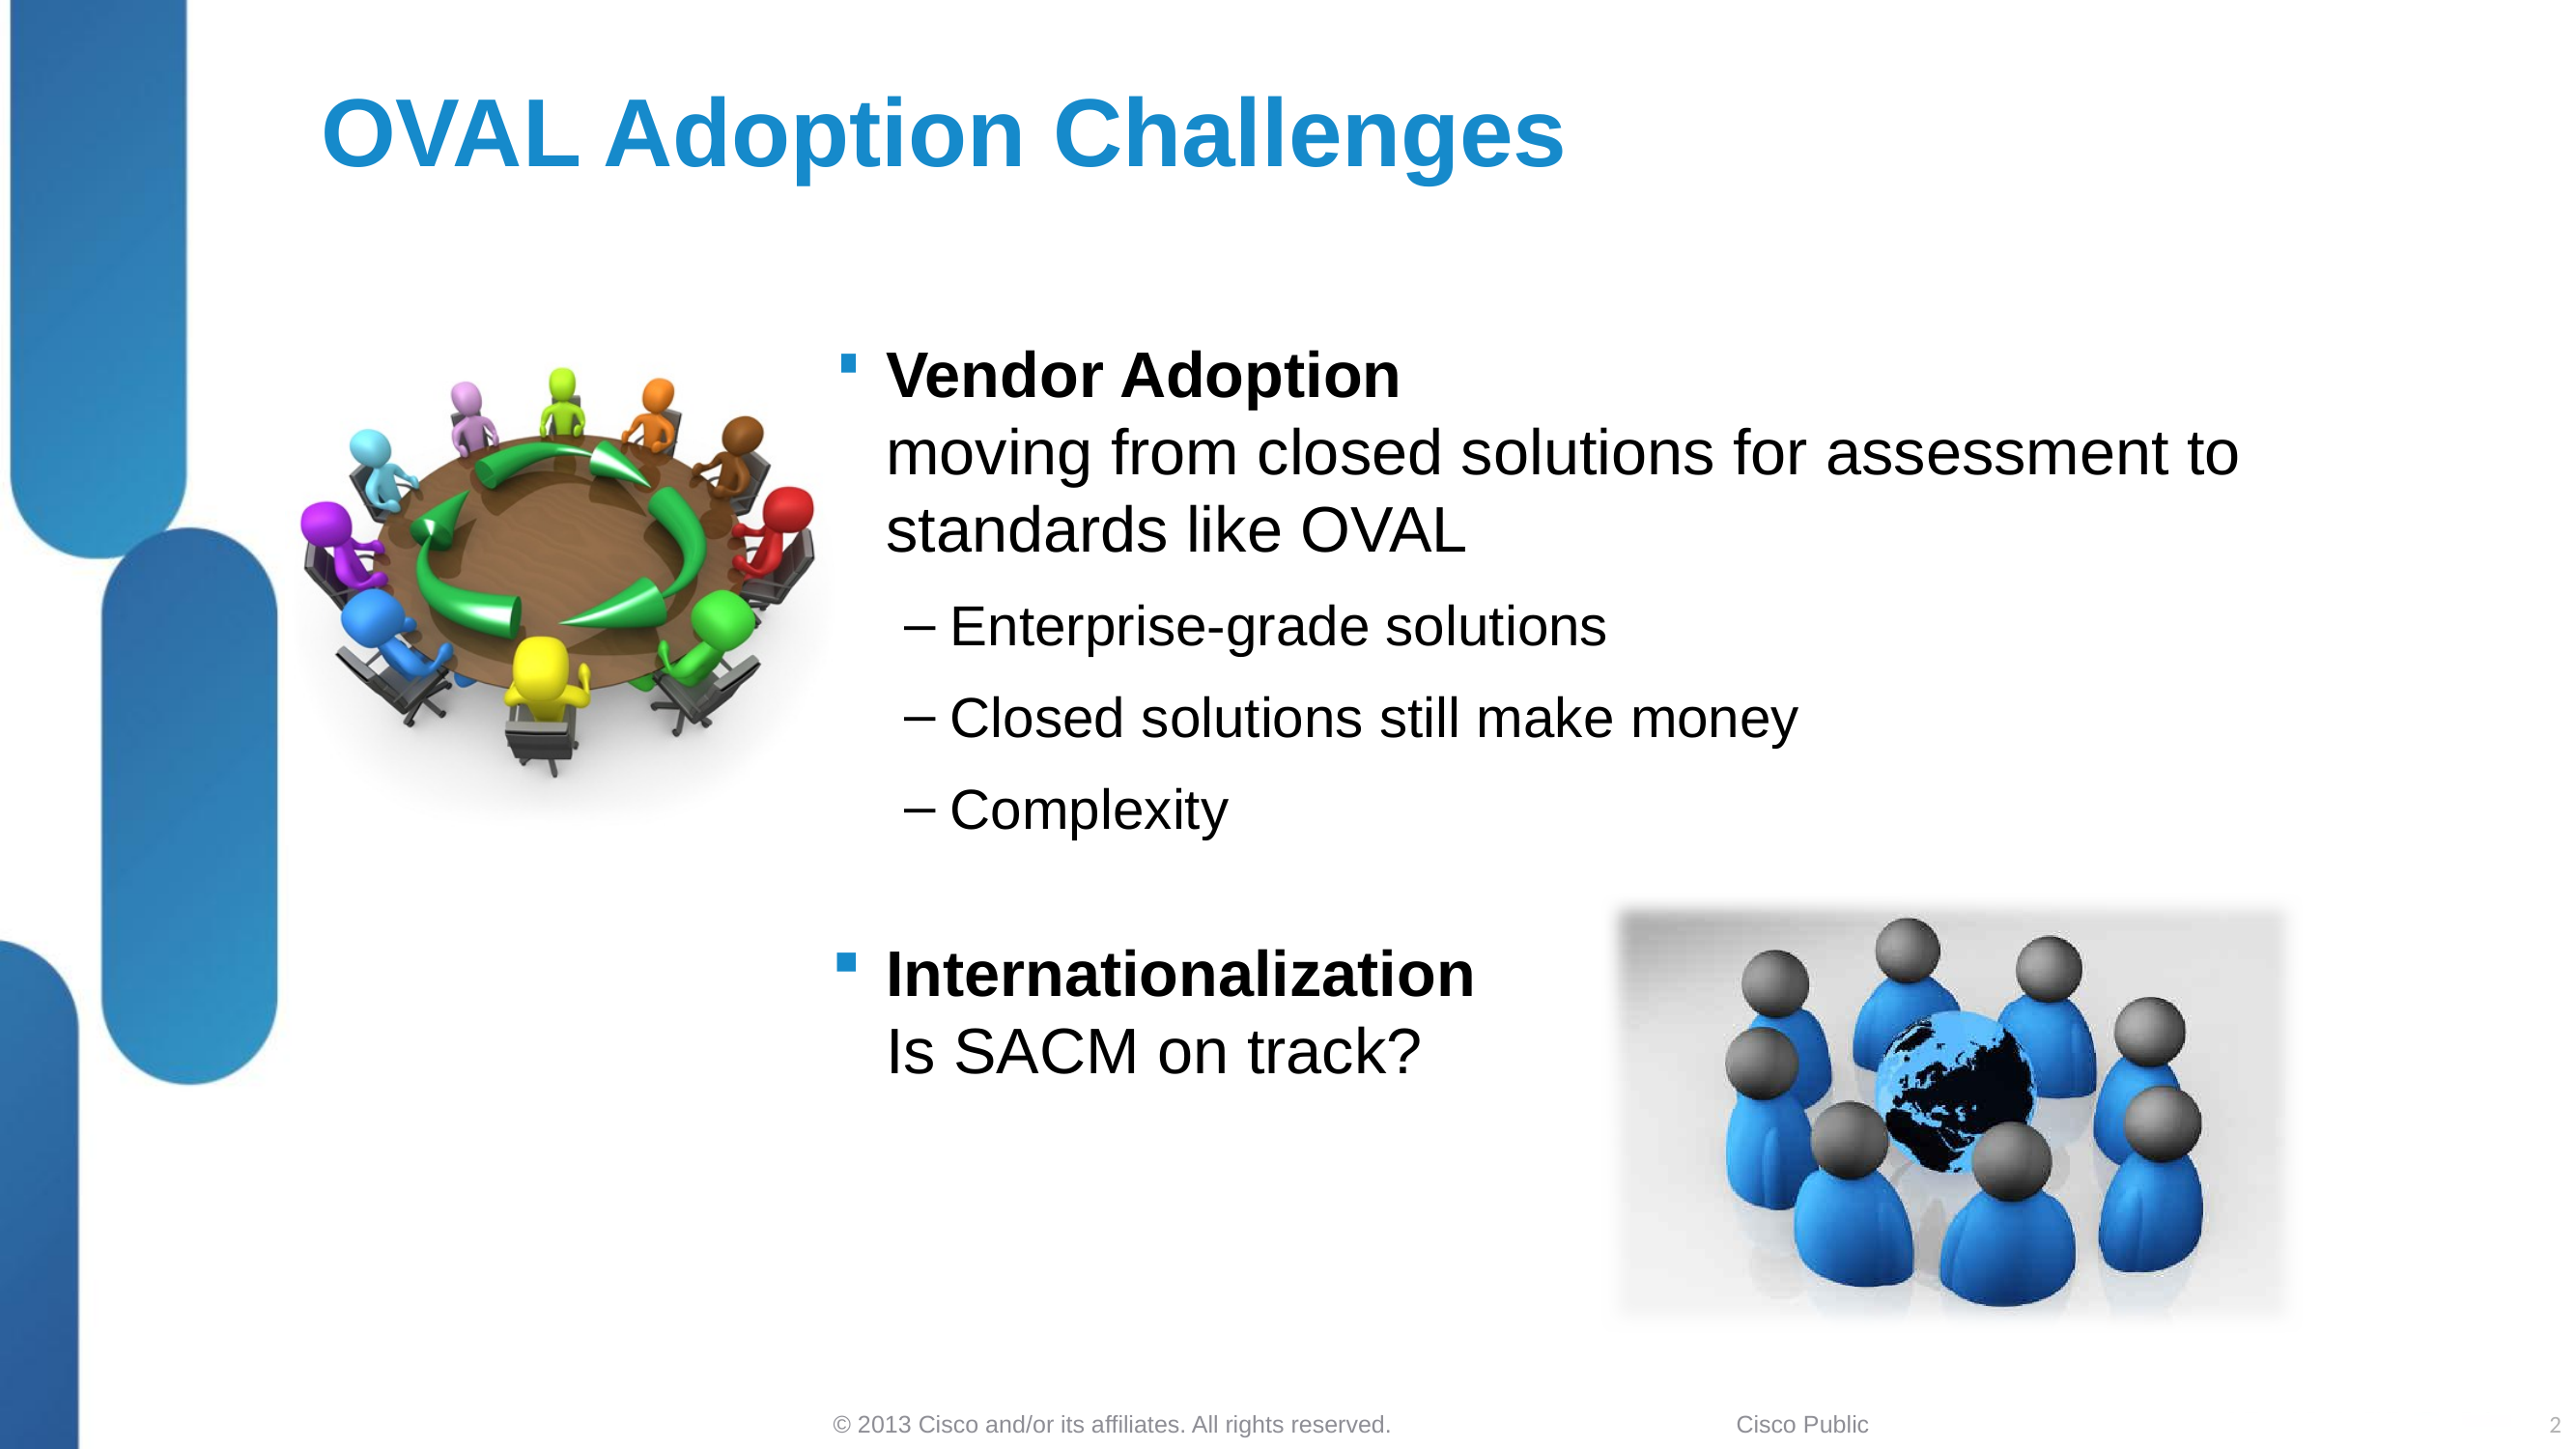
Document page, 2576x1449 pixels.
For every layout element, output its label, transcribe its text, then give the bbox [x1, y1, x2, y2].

picture [0, 0, 2576, 1449]
slide_number 2 [2495, 1384, 2576, 1449]
title OVAL Adoption Challenges [297, 58, 2496, 300]
list Vendor Adoption moving from closed solutions for assessment to standards like OVAL Enterprise-grade solutions Closed solutions still make money Complexity Internationalization Is SACM on track? [816, 326, 2435, 1283]
